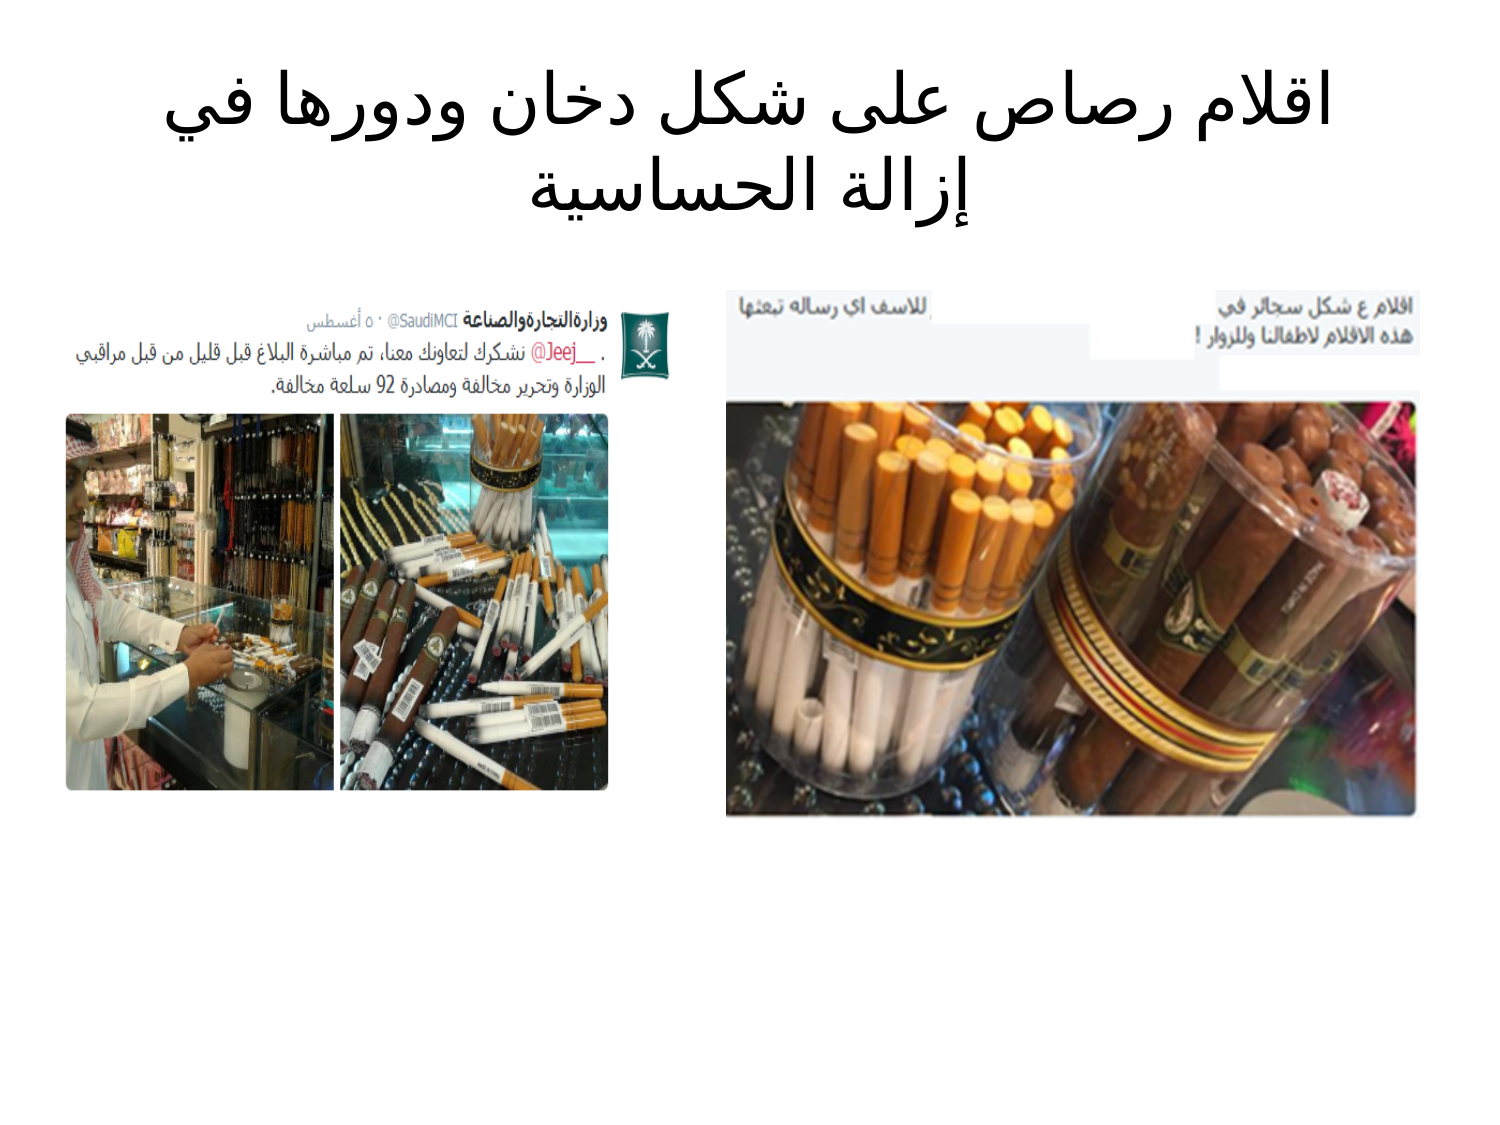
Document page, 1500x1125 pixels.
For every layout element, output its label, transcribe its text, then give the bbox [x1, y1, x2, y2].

picture [726, 290, 1420, 820]
picture [52, 302, 680, 798]
title اقلام رصاص على شكل دخان ودورها في إزالة الحساسية [75, 45, 1425, 233]
